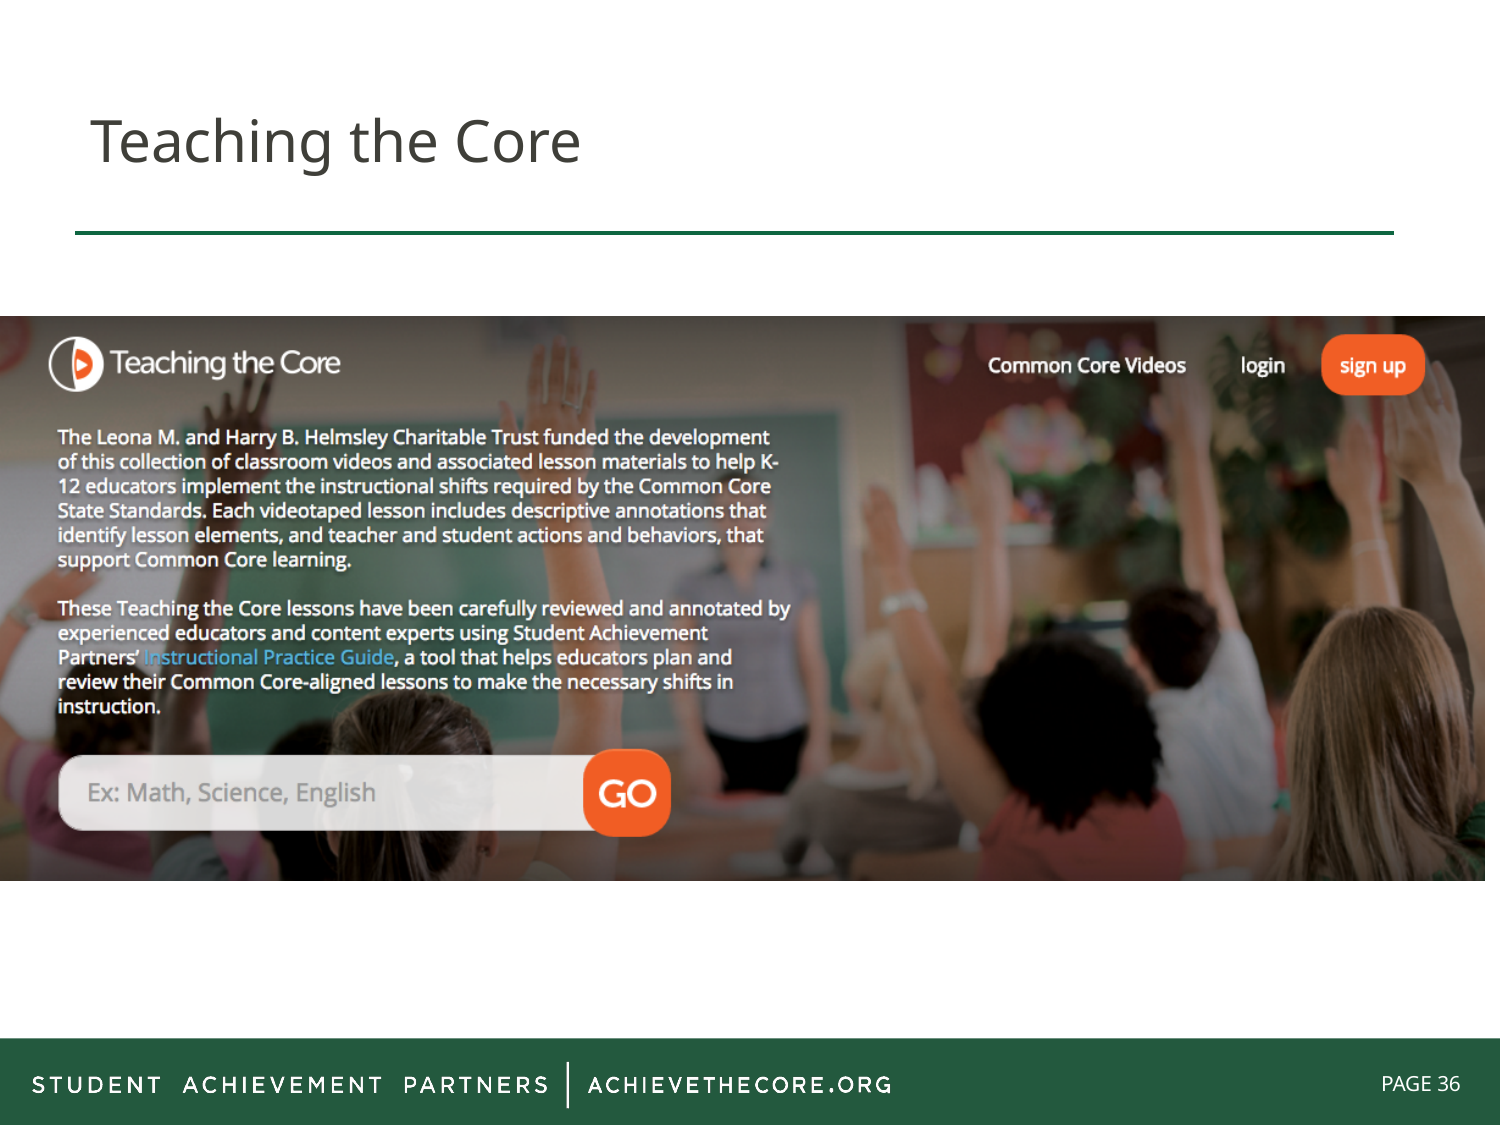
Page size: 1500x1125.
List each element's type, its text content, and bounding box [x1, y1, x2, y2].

title Teaching the Core [75, 45, 1425, 233]
picture [0, 316, 1485, 881]
picture [12, 1055, 911, 1112]
